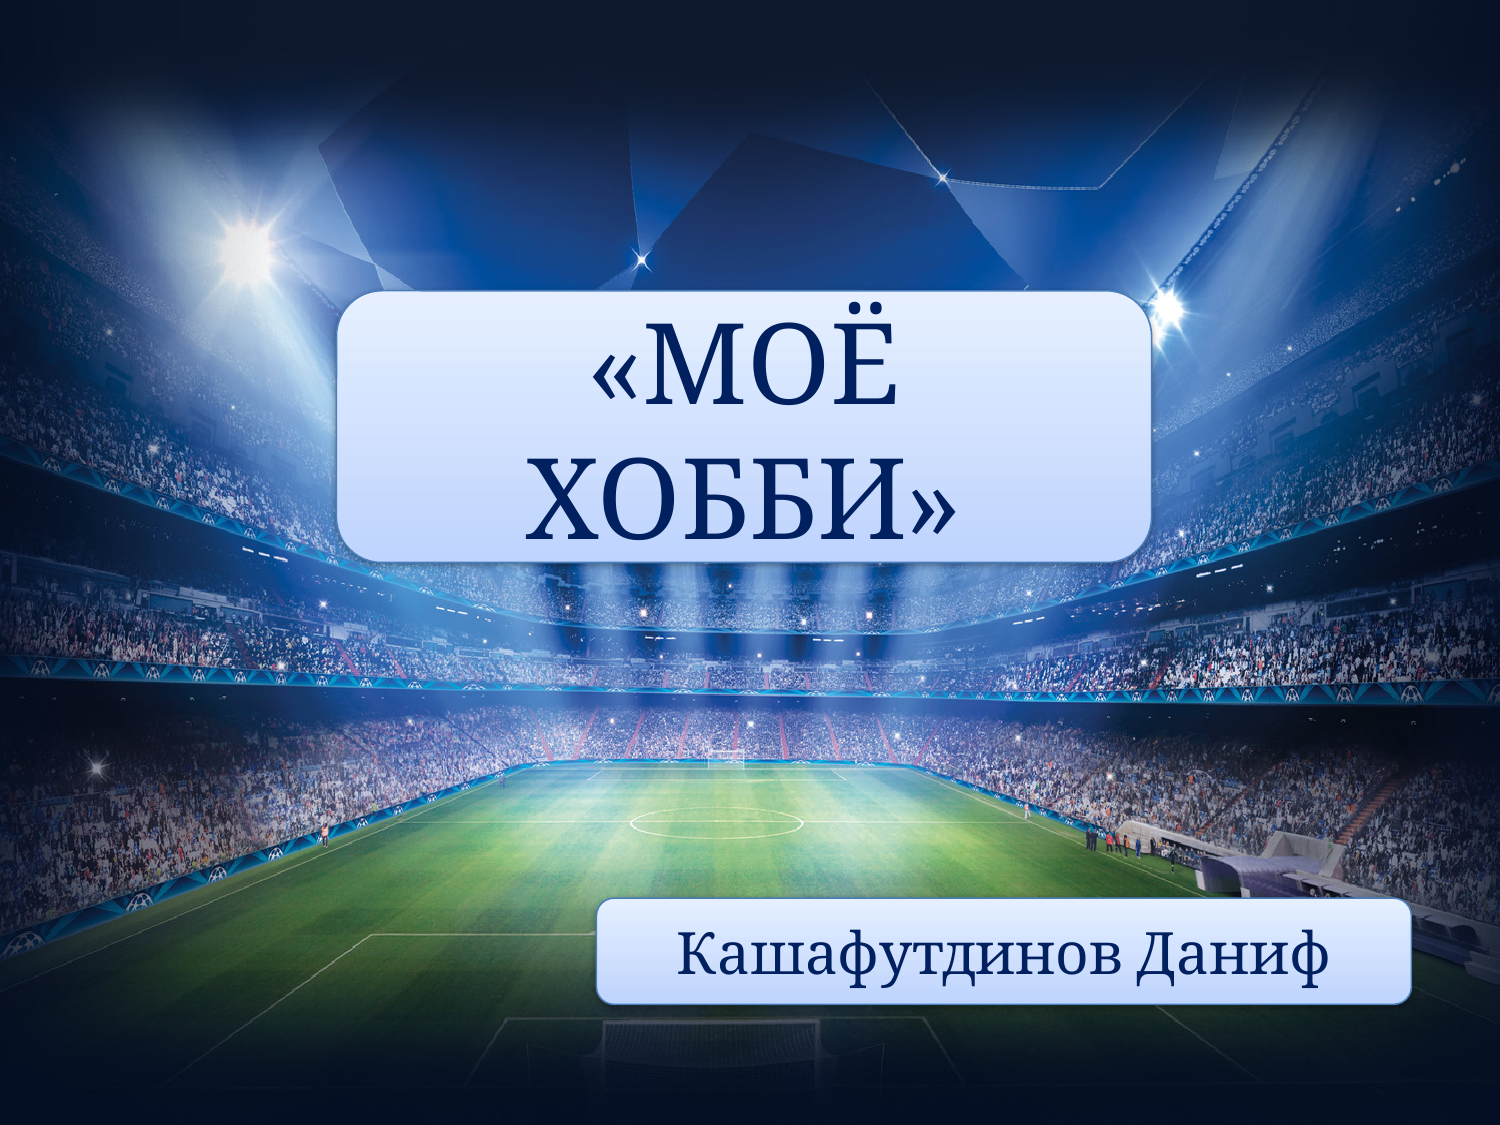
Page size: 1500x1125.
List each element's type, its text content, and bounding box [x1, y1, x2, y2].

text_box «МОЁ ХОББИ» [335, 289, 1153, 564]
picture [0, 0, 1500, 1125]
text_box Кашафутдинов Даниф [595, 897, 1413, 1006]
